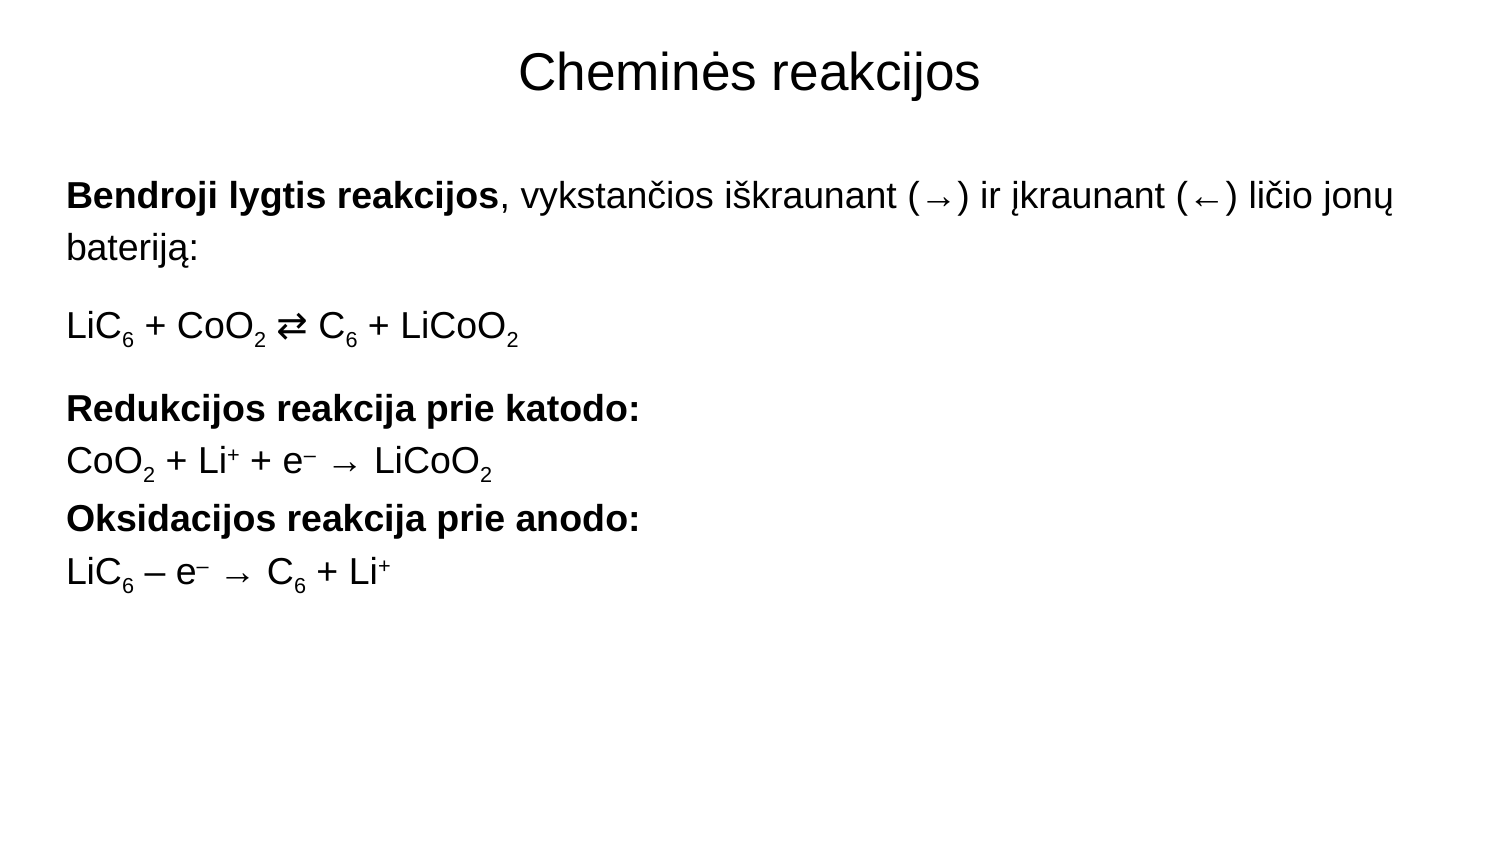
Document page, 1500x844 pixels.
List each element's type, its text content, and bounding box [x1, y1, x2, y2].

title Cheminės reakcijos [51, 22, 1449, 116]
list Bendroji lygtis reakcijos, vykstančios iškraunant (→) ir įkraunant (←) ličio jonų bateriją: LiC6 + CoO2 ⇄ C6 + LiCoO2 Redukcijos reakcija prie katodo: CoO2 + Li+ + e– → LiCoO2 Oksidacijos reakcija prie anodo: LiC6 – e– → C6 + Li+ [51, 149, 1449, 750]
